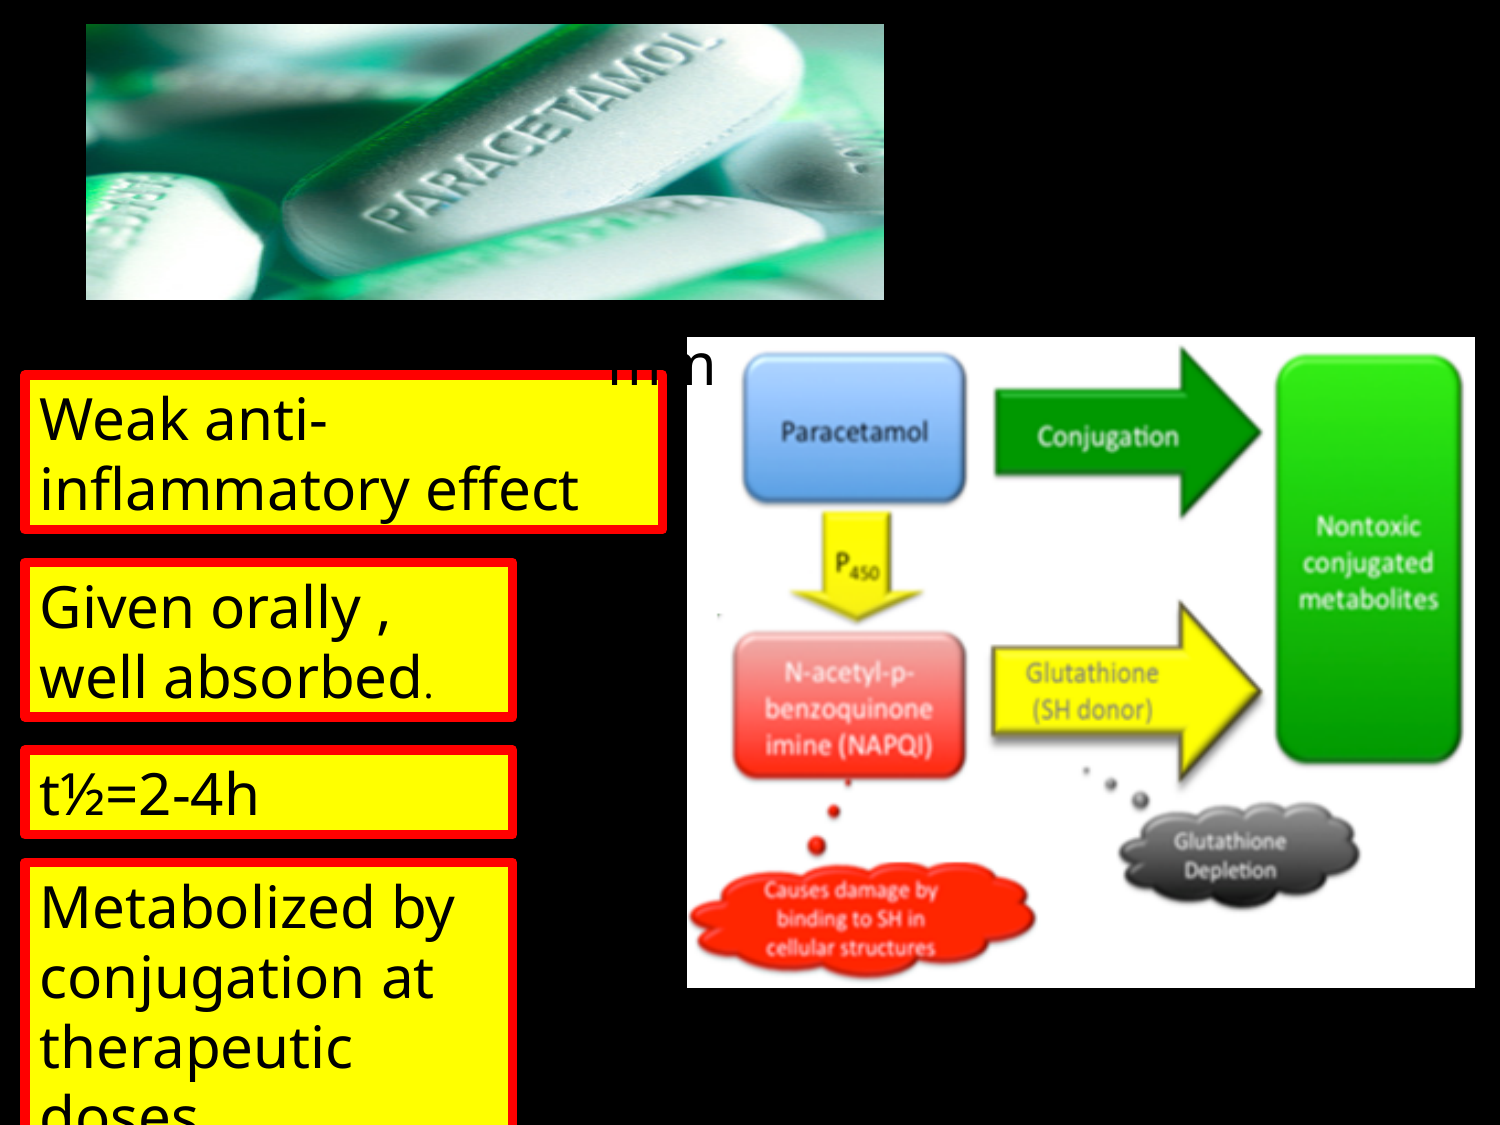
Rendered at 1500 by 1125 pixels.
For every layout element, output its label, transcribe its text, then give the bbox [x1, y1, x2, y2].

text_box t½=2-4h [24, 750, 513, 835]
text_box Given orally , well absorbed. [24, 562, 513, 718]
text_box Weak anti-inflammatory effect [24, 374, 663, 530]
text_box mm [593, 319, 732, 405]
text_box Metabolized by conjugation at therapeutic doses [24, 862, 513, 1125]
picture [687, 337, 1475, 988]
picture [86, 24, 884, 300]
